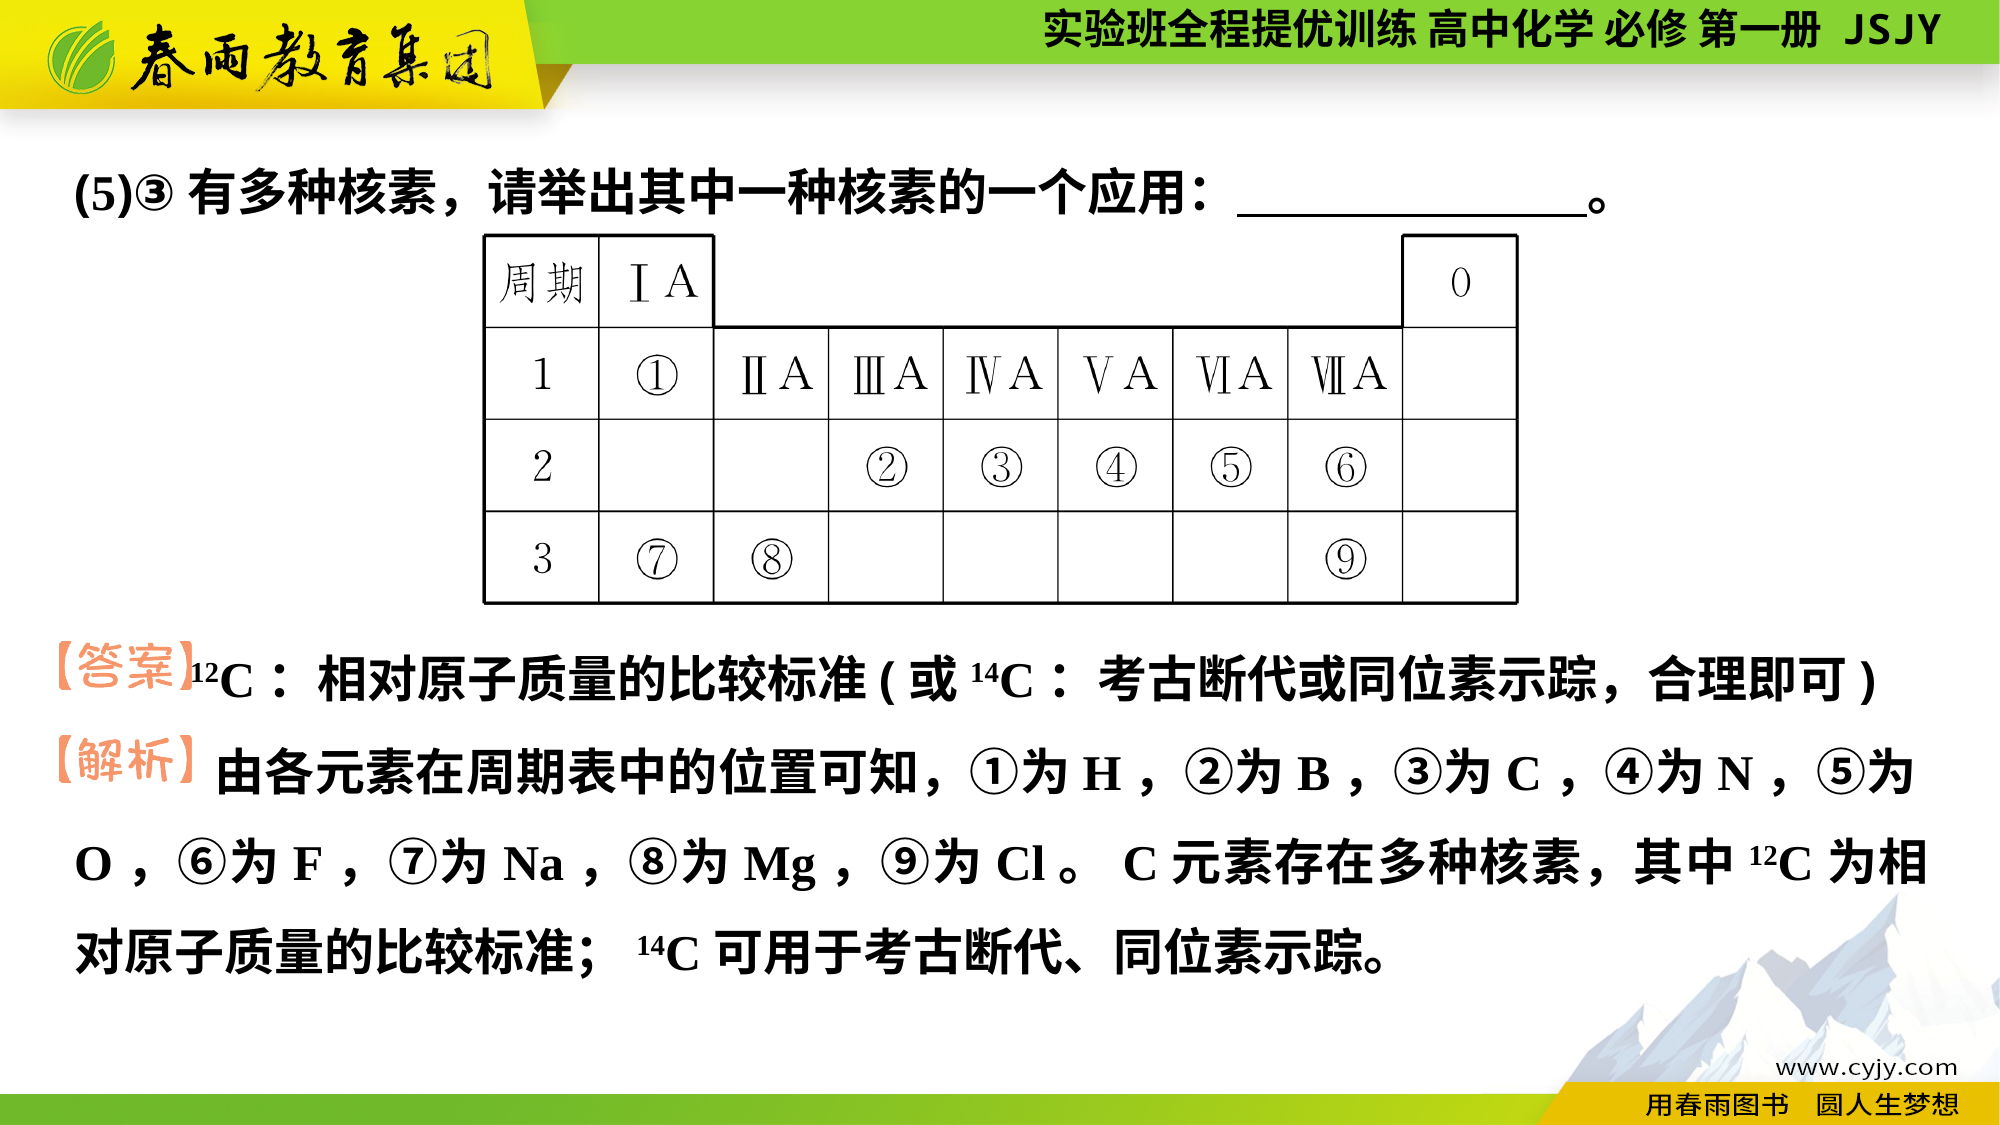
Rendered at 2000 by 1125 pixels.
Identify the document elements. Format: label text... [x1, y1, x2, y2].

list (5)③有多种核素，请举出其中一种核素的一个应用： 。 [59, 122, 1944, 217]
picture [0, 0, 2000, 1125]
text_box 12C：相对原子质量的比较标准(或14C：考古断代或同位素示踪，合理即可) [59, 609, 1944, 702]
text_box 由各元素在周期表中的位置可知，①为H，②为B，③为C，④为N，⑤为O，⑥为F，⑦为Na，⑧为Mg，⑨为Cl。C元素存在多种核素，其中12C为相对原子质量的比较标准；14C可用于考古断代、同位素示踪。 [59, 702, 1944, 988]
